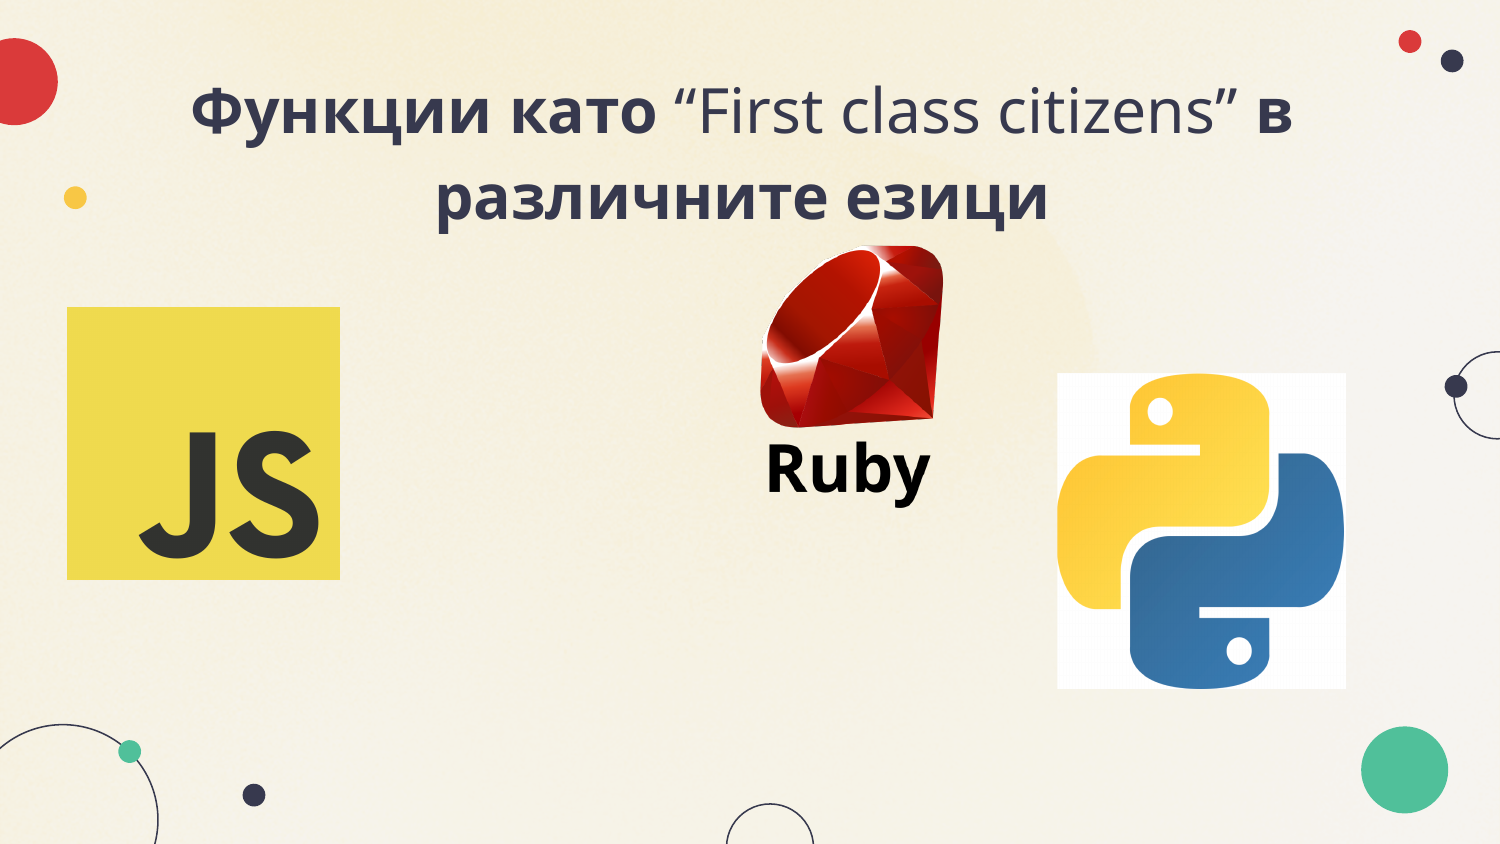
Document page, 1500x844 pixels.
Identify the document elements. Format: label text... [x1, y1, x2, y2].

text_box [0, 0, 1500, 844]
text_box [63, 186, 87, 210]
text_box [1454, 351, 1500, 439]
text_box [1398, 30, 1422, 53]
text_box Функции като “First class citizens” в различните езици [109, 44, 1376, 247]
text_box [118, 740, 142, 763]
picture [67, 307, 341, 580]
text_box [1444, 375, 1468, 398]
picture [1056, 373, 1347, 689]
picture [715, 240, 988, 513]
